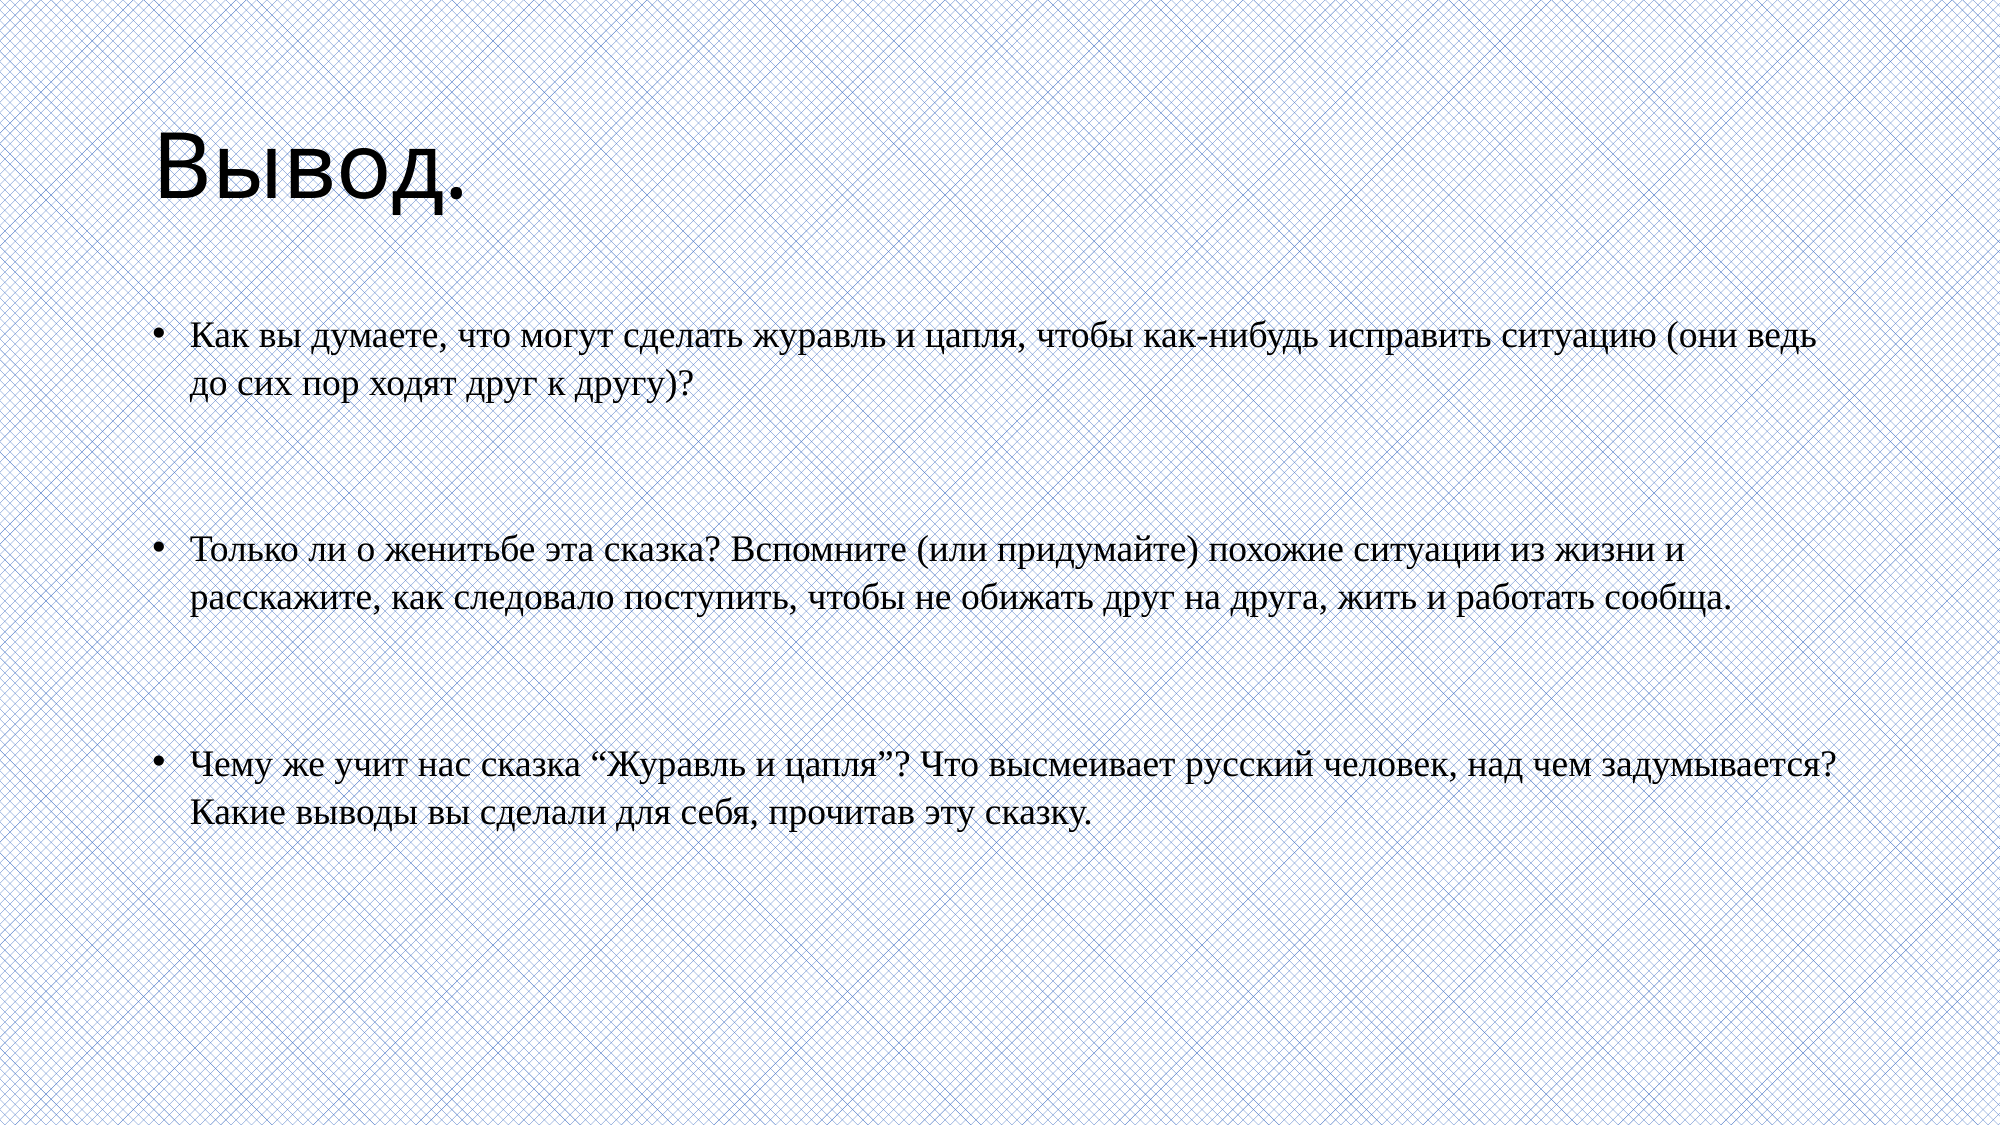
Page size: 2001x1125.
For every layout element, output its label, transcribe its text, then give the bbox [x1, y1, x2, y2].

list Как вы думаете, что могут сделать журавль и цапля, чтобы как-нибудь исправить ситуацию (они ведь до сих пор ходят друг к другу)? Только ли о женитьбе эта сказка? Вспомните (или придумайте) похожие ситуации из жизни и расскажите, как следовало поступить, чтобы не обижать друг на друга, жить и работать сообща. Чему же учит нас сказка “Журавль и цапля”? Что высмеивает русский человек, над чем задумывается? Какие выводы вы сделали для себя, прочитав эту сказку. [137, 299, 1863, 1014]
title Вывод. [137, 59, 1863, 278]
